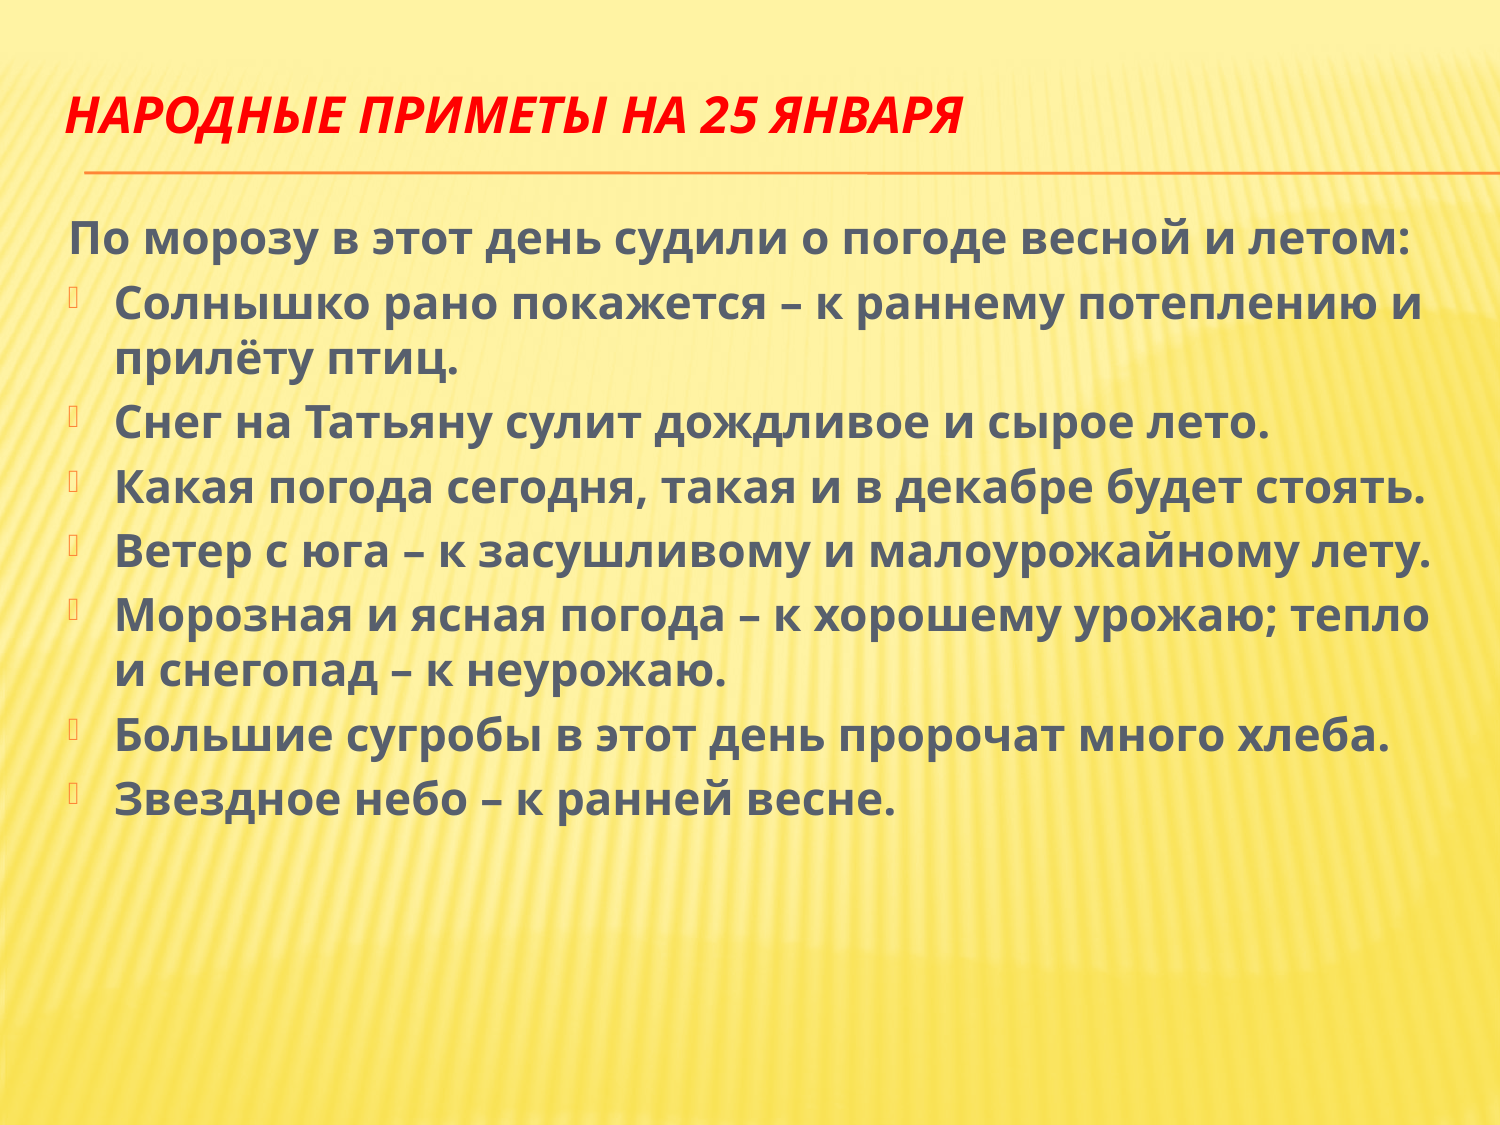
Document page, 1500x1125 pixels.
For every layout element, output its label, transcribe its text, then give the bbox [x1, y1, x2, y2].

list По морозу в этот день судили о погоде весной и летом: Солнышко рано покажется – к раннему потеплению и прилёту птиц. Снег на Татьяну сулит дождливое и сырое лето. Какая погода сегодня, такая и в декабре будет стоять. Ветер с юга – к засушливому и малоурожайному лету. Морозная и ясная погода – к хорошему урожаю; тепло и снегопад – к неурожаю. Большие сугробы в этот день пророчат много хлеба. Звездное небо – к ранней весне. [53, 137, 1475, 998]
title Народные приметы на 25 января [50, 75, 1475, 213]
